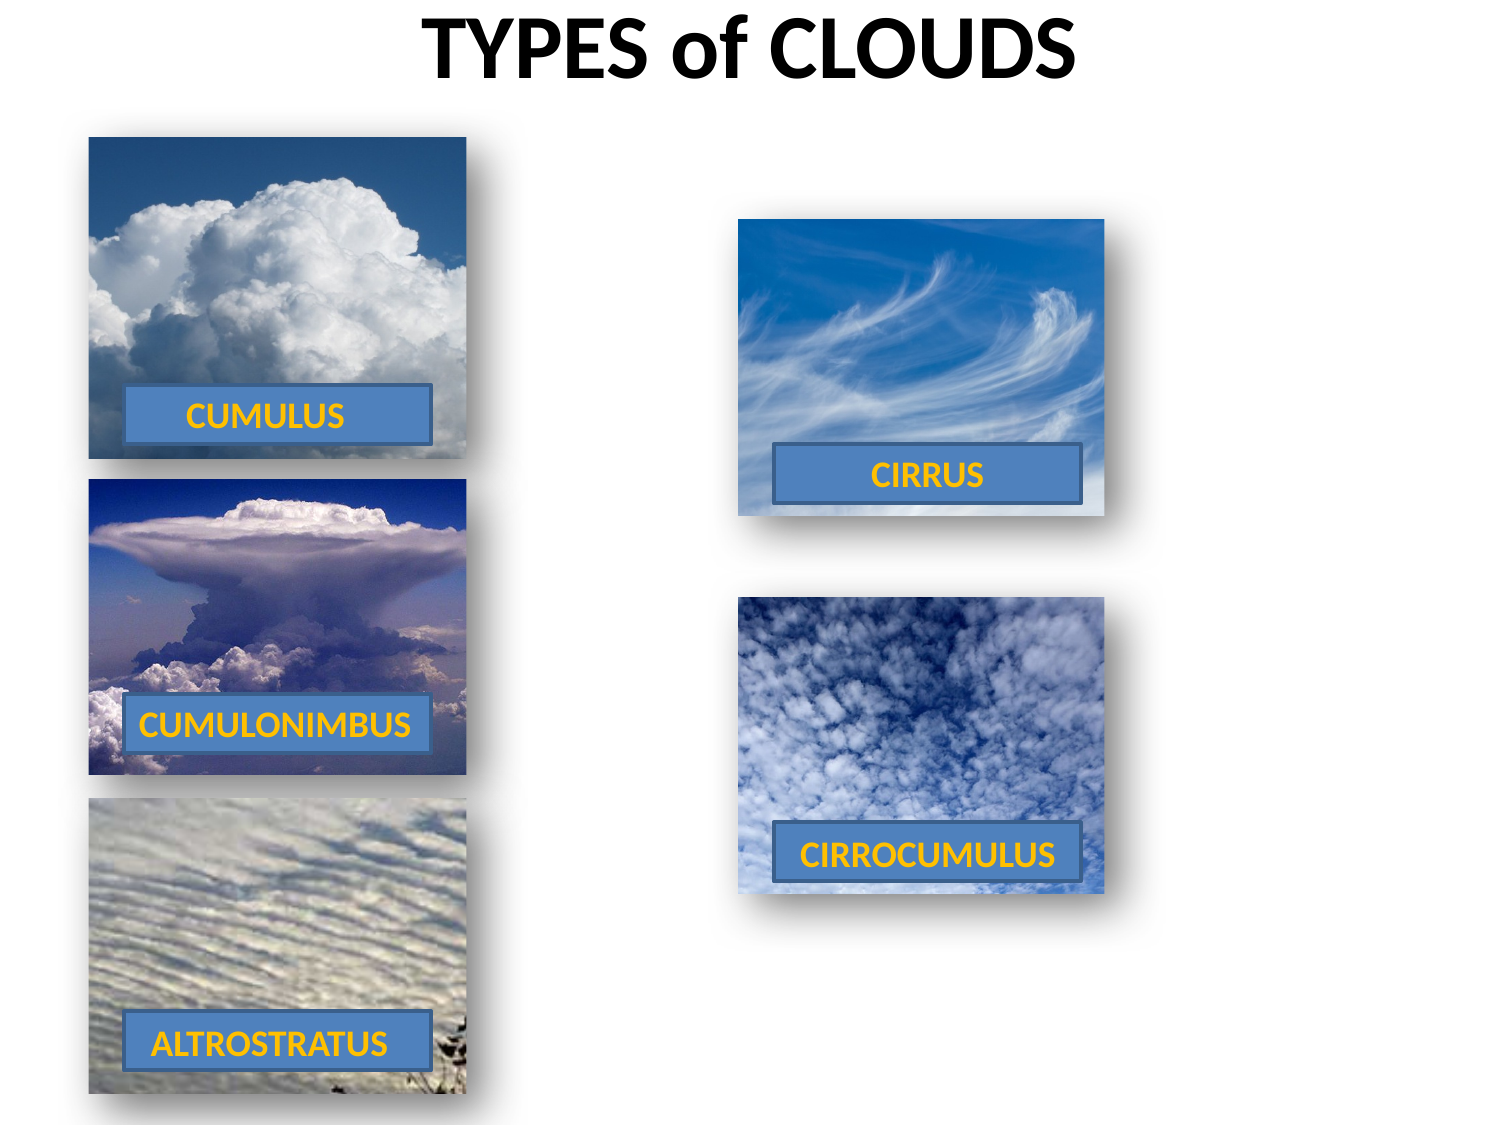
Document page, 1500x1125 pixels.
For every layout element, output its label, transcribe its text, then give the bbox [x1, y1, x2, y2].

picture [737, 219, 1105, 516]
text_box CIRROCUMULUS [785, 822, 1223, 927]
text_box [123, 692, 562, 754]
picture [88, 798, 467, 1095]
picture [737, 597, 1105, 894]
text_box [773, 442, 1294, 504]
picture [88, 479, 467, 776]
picture [88, 136, 467, 459]
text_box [123, 1011, 467, 1073]
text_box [123, 383, 609, 445]
title TYPES of CLOUDS [0, 0, 1500, 136]
